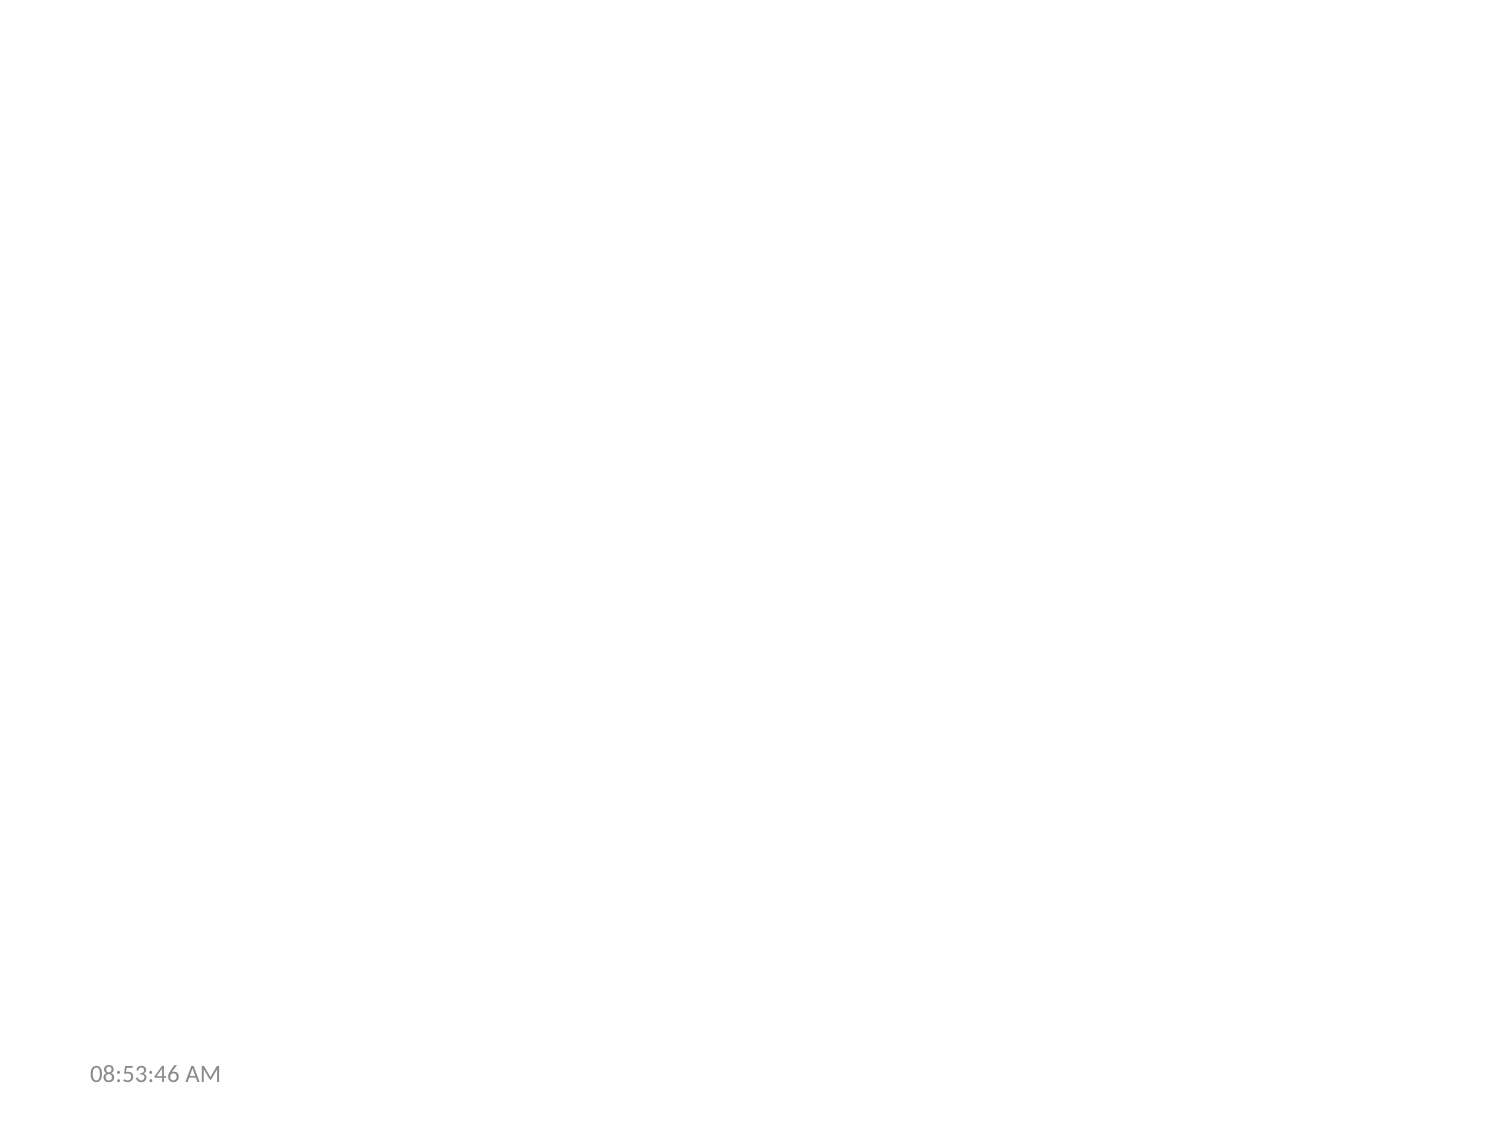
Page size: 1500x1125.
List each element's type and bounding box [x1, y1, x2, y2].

slide_number [75, 1042, 425, 1103]
